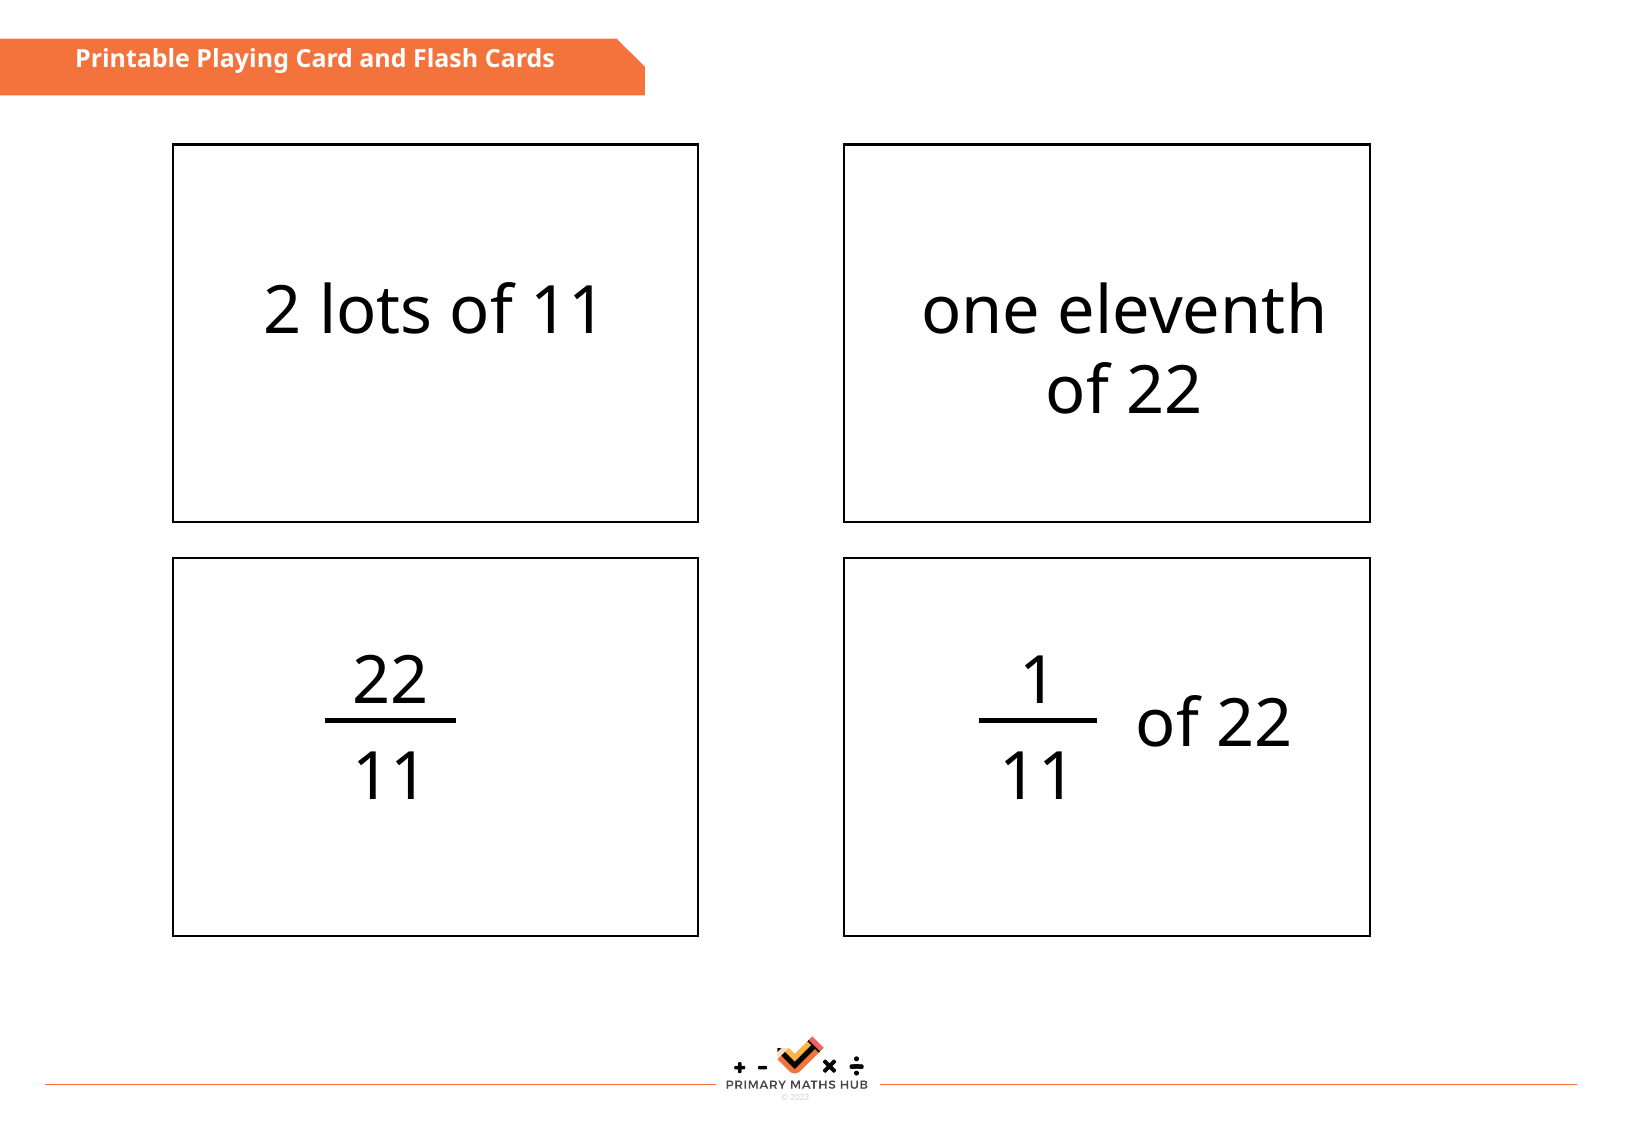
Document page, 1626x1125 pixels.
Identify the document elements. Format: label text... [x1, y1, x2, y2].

text_box [843, 143, 1371, 523]
text_box [843, 557, 1371, 937]
text_box [172, 557, 699, 937]
table_cell 11 [325, 723, 456, 815]
table_cell 11 [979, 723, 1097, 815]
text_box Printable Playing Card and Flash Cards [0, 37, 646, 97]
text_box [172, 143, 699, 259]
text_box one eleventh of 22 [879, 259, 1370, 435]
text_box © 2022 [720, 1084, 870, 1110]
text_box 2 lots of 11 [172, 259, 699, 355]
text_box [172, 355, 699, 523]
table_header 1 [979, 625, 1097, 718]
text_box of 22 [1103, 672, 1326, 767]
table_header 22 [325, 625, 456, 718]
picture [722, 1034, 872, 1094]
